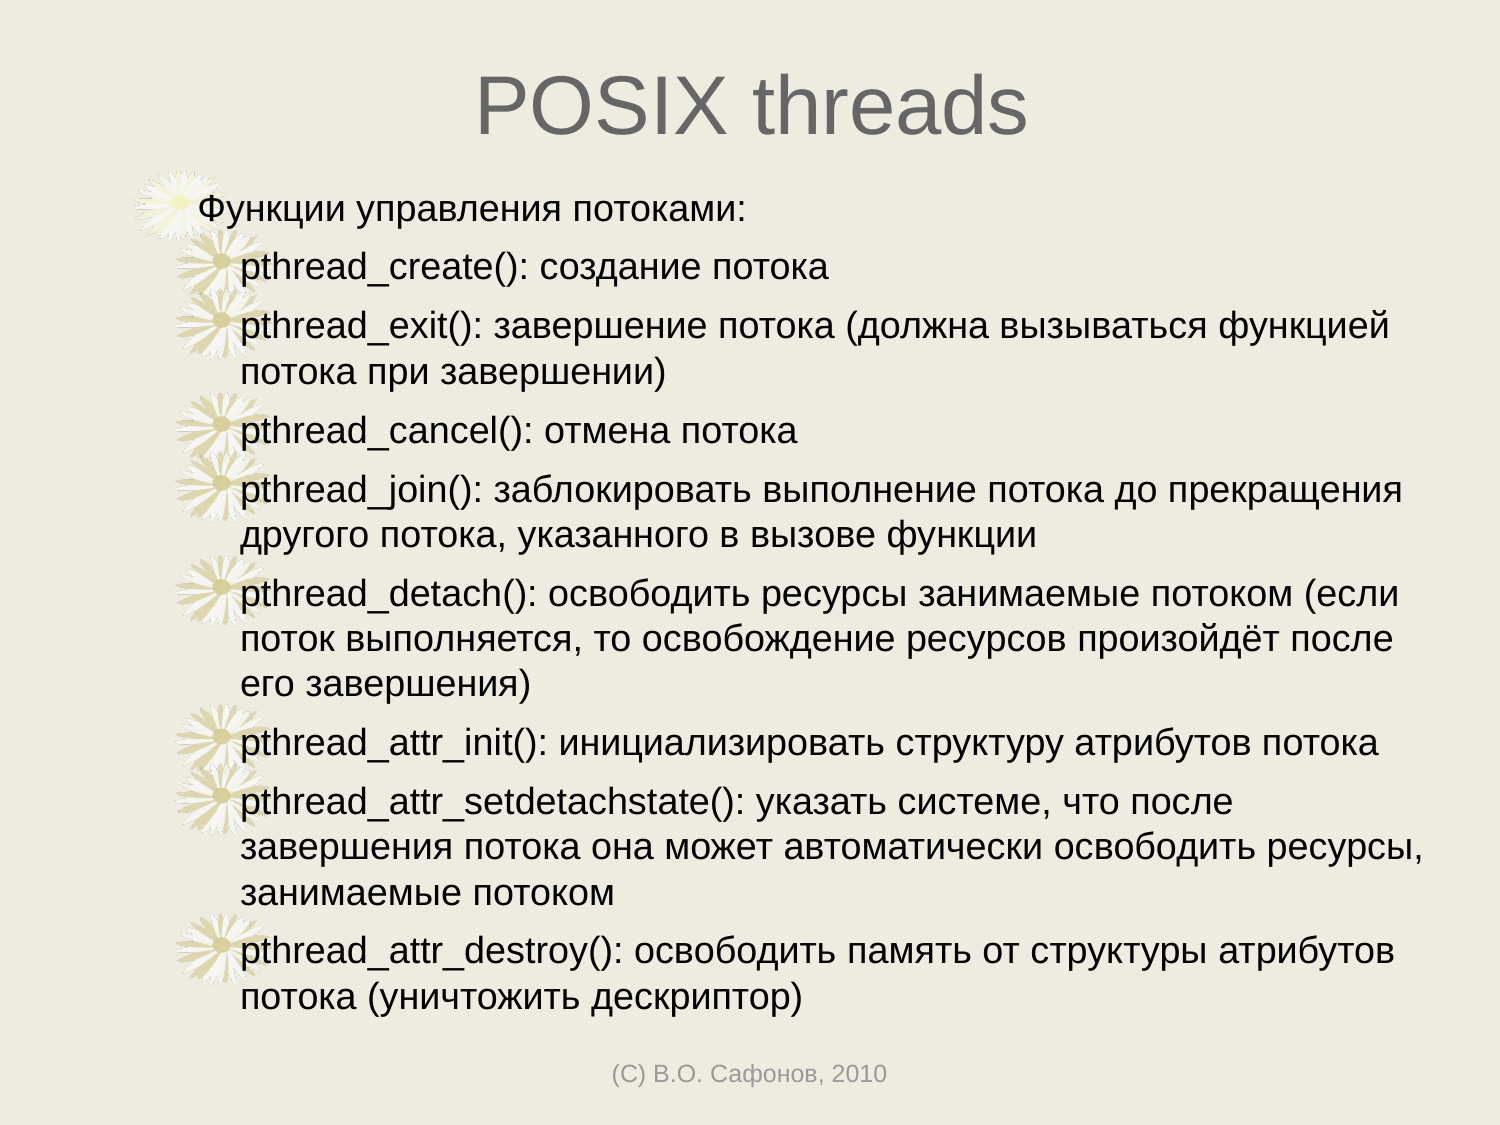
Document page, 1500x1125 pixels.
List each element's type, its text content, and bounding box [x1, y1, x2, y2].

footer (C) В.О. Сафонов, 2010 [512, 1042, 988, 1103]
picture [174, 392, 272, 523]
list Функции управления потоками: pthread_create(): создание потока pthread_exit(): завершение потока (должна вызываться функцией потока при завершении) pthread_cancel(): отмена потока pthread_join(): заблокировать выполнение потока до прекращения другого потока, указанного в вызове функции pthread_detach(): освободить ресурсы занимаемые потоком (если поток выполняется, то освобождение ресурсов произойдёт после его завершения) pthread_attr_init(): инициализировать структуру атрибутов потока pthread_attr_setdetachstate(): указать системе, что после завершения потока она может автоматически освободить ресурсы, занимаемые потоком pthread_attr_destroy(): освободить память от структуры атрибутов потока (уничтожить дескриптор) [117, 175, 1465, 1043]
picture [132, 170, 272, 360]
picture [174, 555, 272, 627]
title POSIX threads [74, 49, 1430, 153]
picture [174, 913, 272, 985]
picture [174, 704, 272, 836]
